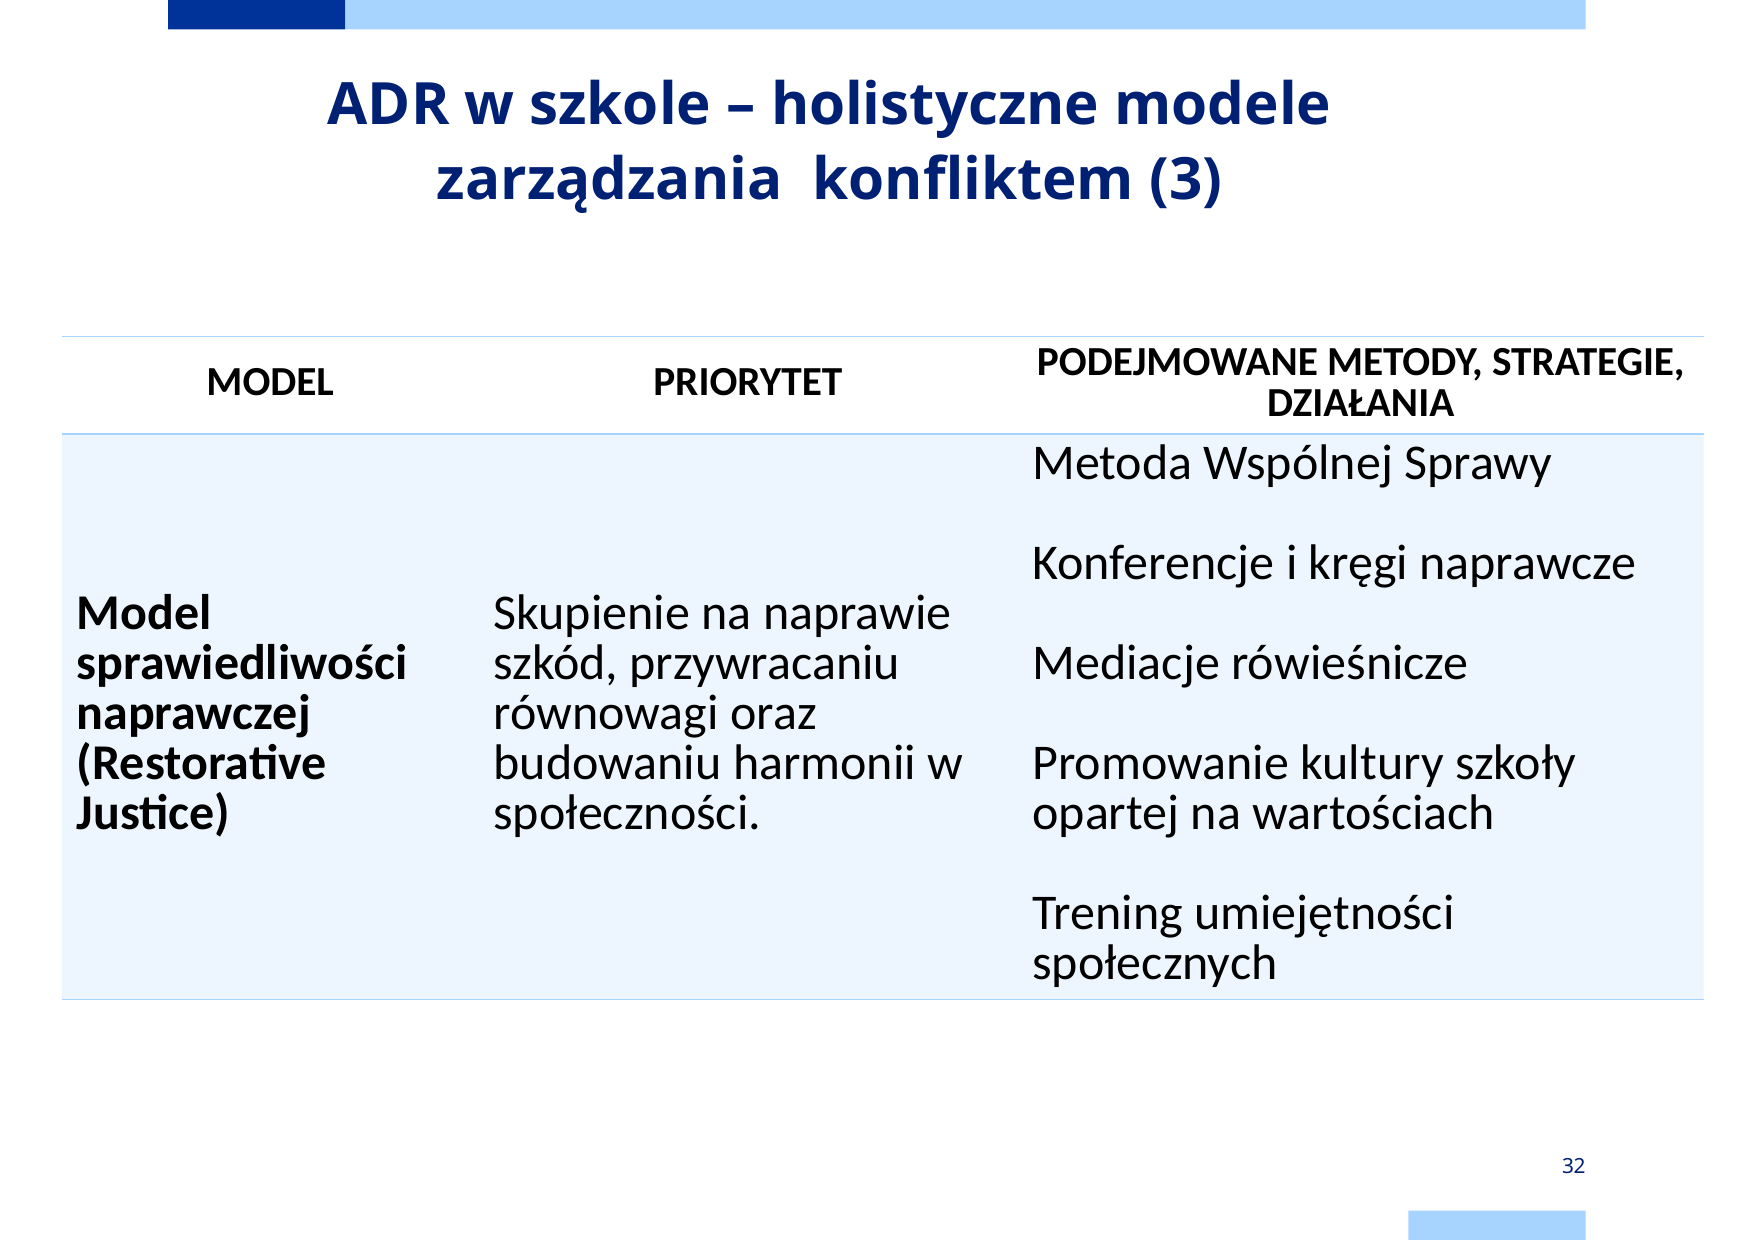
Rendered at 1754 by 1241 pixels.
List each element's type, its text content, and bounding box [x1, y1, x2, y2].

table_header MODEL [62, 337, 478, 433]
table_cell Metoda Wspólnej Sprawy Konferencje i kręgi naprawcze Mediacje rówieśnicze Promowanie kultury szkoły opartej na wartościach Trening umiejętności społecznych [1018, 435, 1704, 999]
table_cell Model sprawiedliwości naprawczej (Restorative Justice) [62, 435, 478, 999]
table_header PODEJMOWANE METODY, STRATEGIE, DZIAŁANIA [1018, 337, 1704, 433]
slide_number 32 [1408, 1151, 1586, 1182]
title ADR w szkole – holistyczne modele zarządzania konfliktem (3) [168, 61, 1492, 239]
table_cell Skupienie na naprawie szkód, przywracaniu równowagi oraz budowaniu harmonii w społeczności. [478, 435, 1018, 999]
table_header PRIORYTET [478, 337, 1018, 433]
